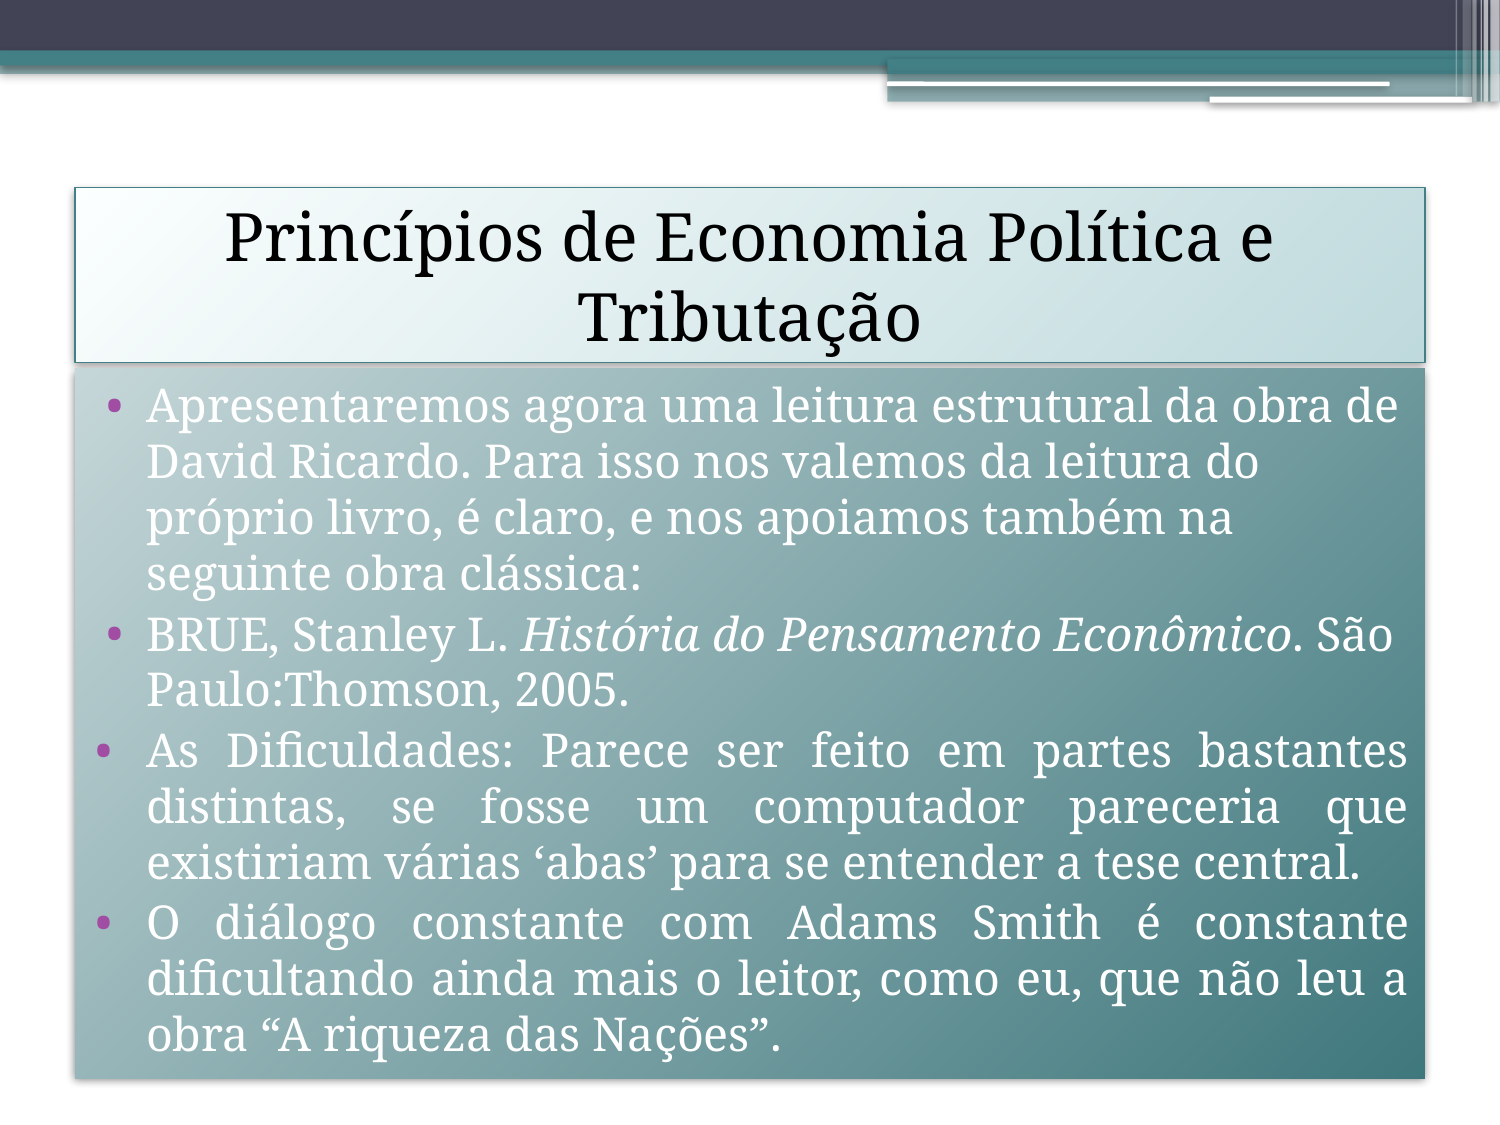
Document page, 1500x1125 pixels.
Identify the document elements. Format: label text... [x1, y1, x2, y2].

title Princípios de Economia Política e Tributação [74, 187, 1426, 363]
list Apresentaremos agora uma leitura estrutural da obra de David Ricardo. Para isso nos valemos da leitura do próprio livro, é claro, e nos apoiamos também na seguinte obra clássica: BRUE, Stanley L. História do Pensamento Econômico. São Paulo:Thomson, 2005. As Dificuldades: Parece ser feito em partes bastantes distintas, se fosse um computador pareceria que existiriam várias ‘abas’ para se entender a tese central. O diálogo constante com Adams Smith é constante dificultando ainda mais o leitor, como eu, que não leu a obra “A riqueza das Nações”. [75, 368, 1425, 1079]
